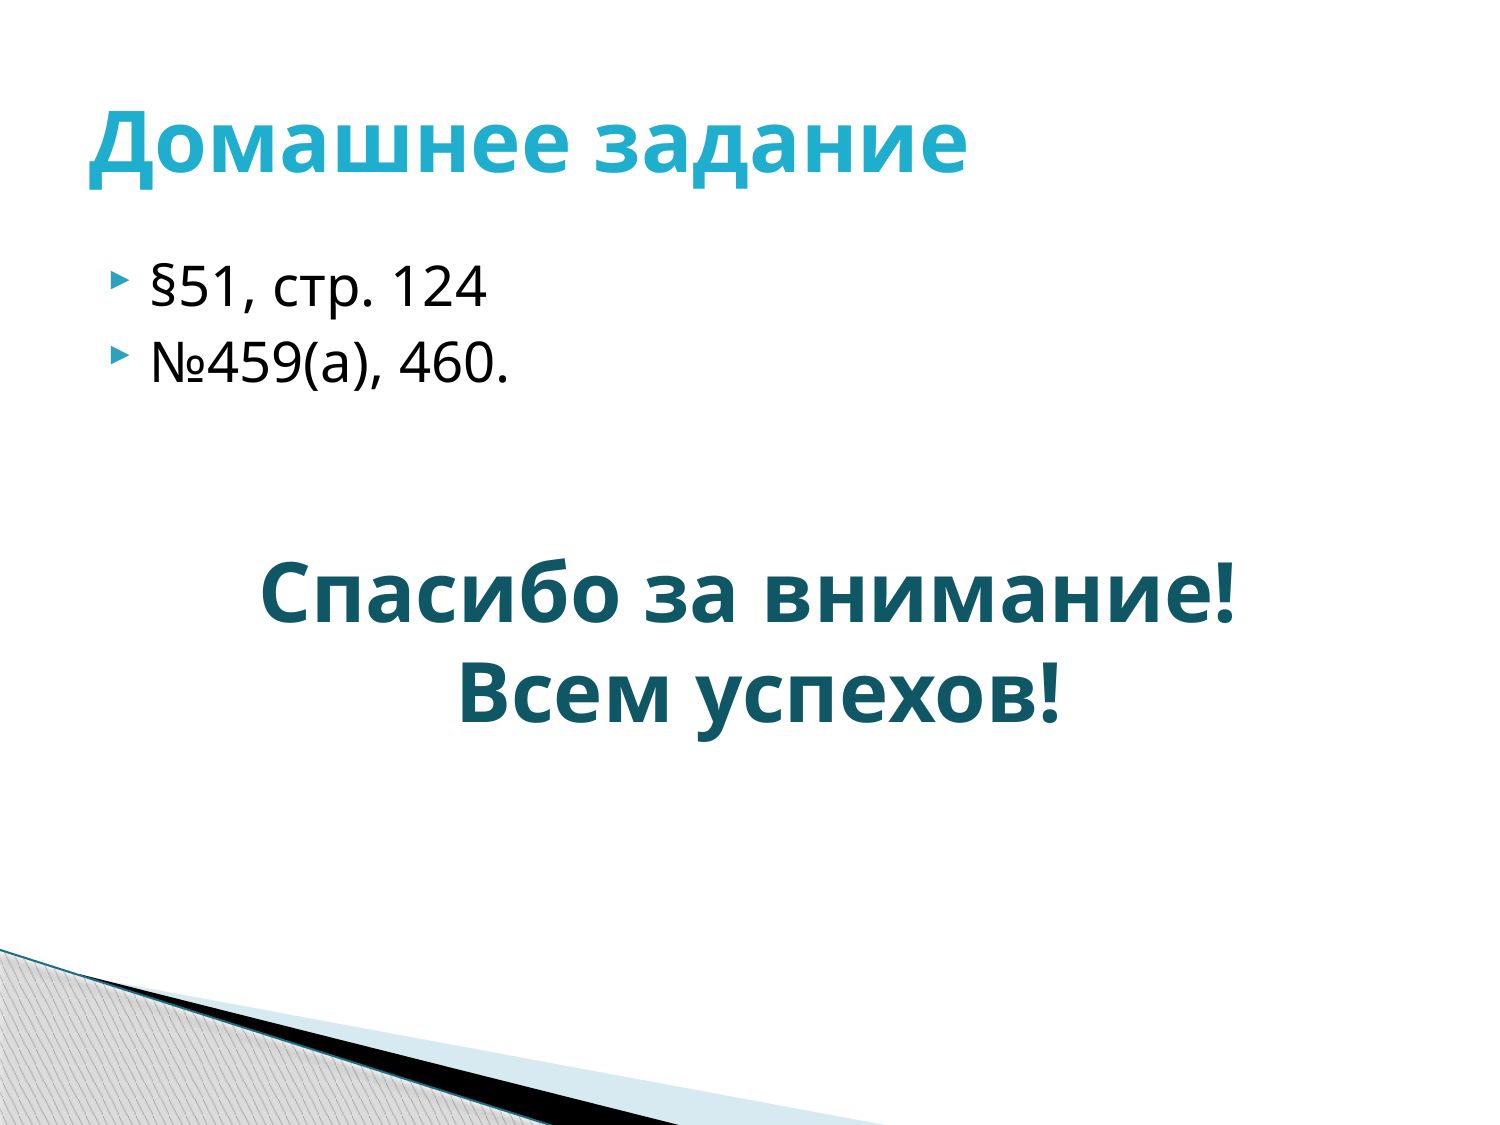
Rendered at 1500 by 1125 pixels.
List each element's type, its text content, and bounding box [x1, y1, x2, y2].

title Домашнее задание [75, 45, 1425, 233]
list §51, стр. 124 №459(а), 460. Спасибо за внимание! Всем успехов! [75, 243, 1425, 986]
